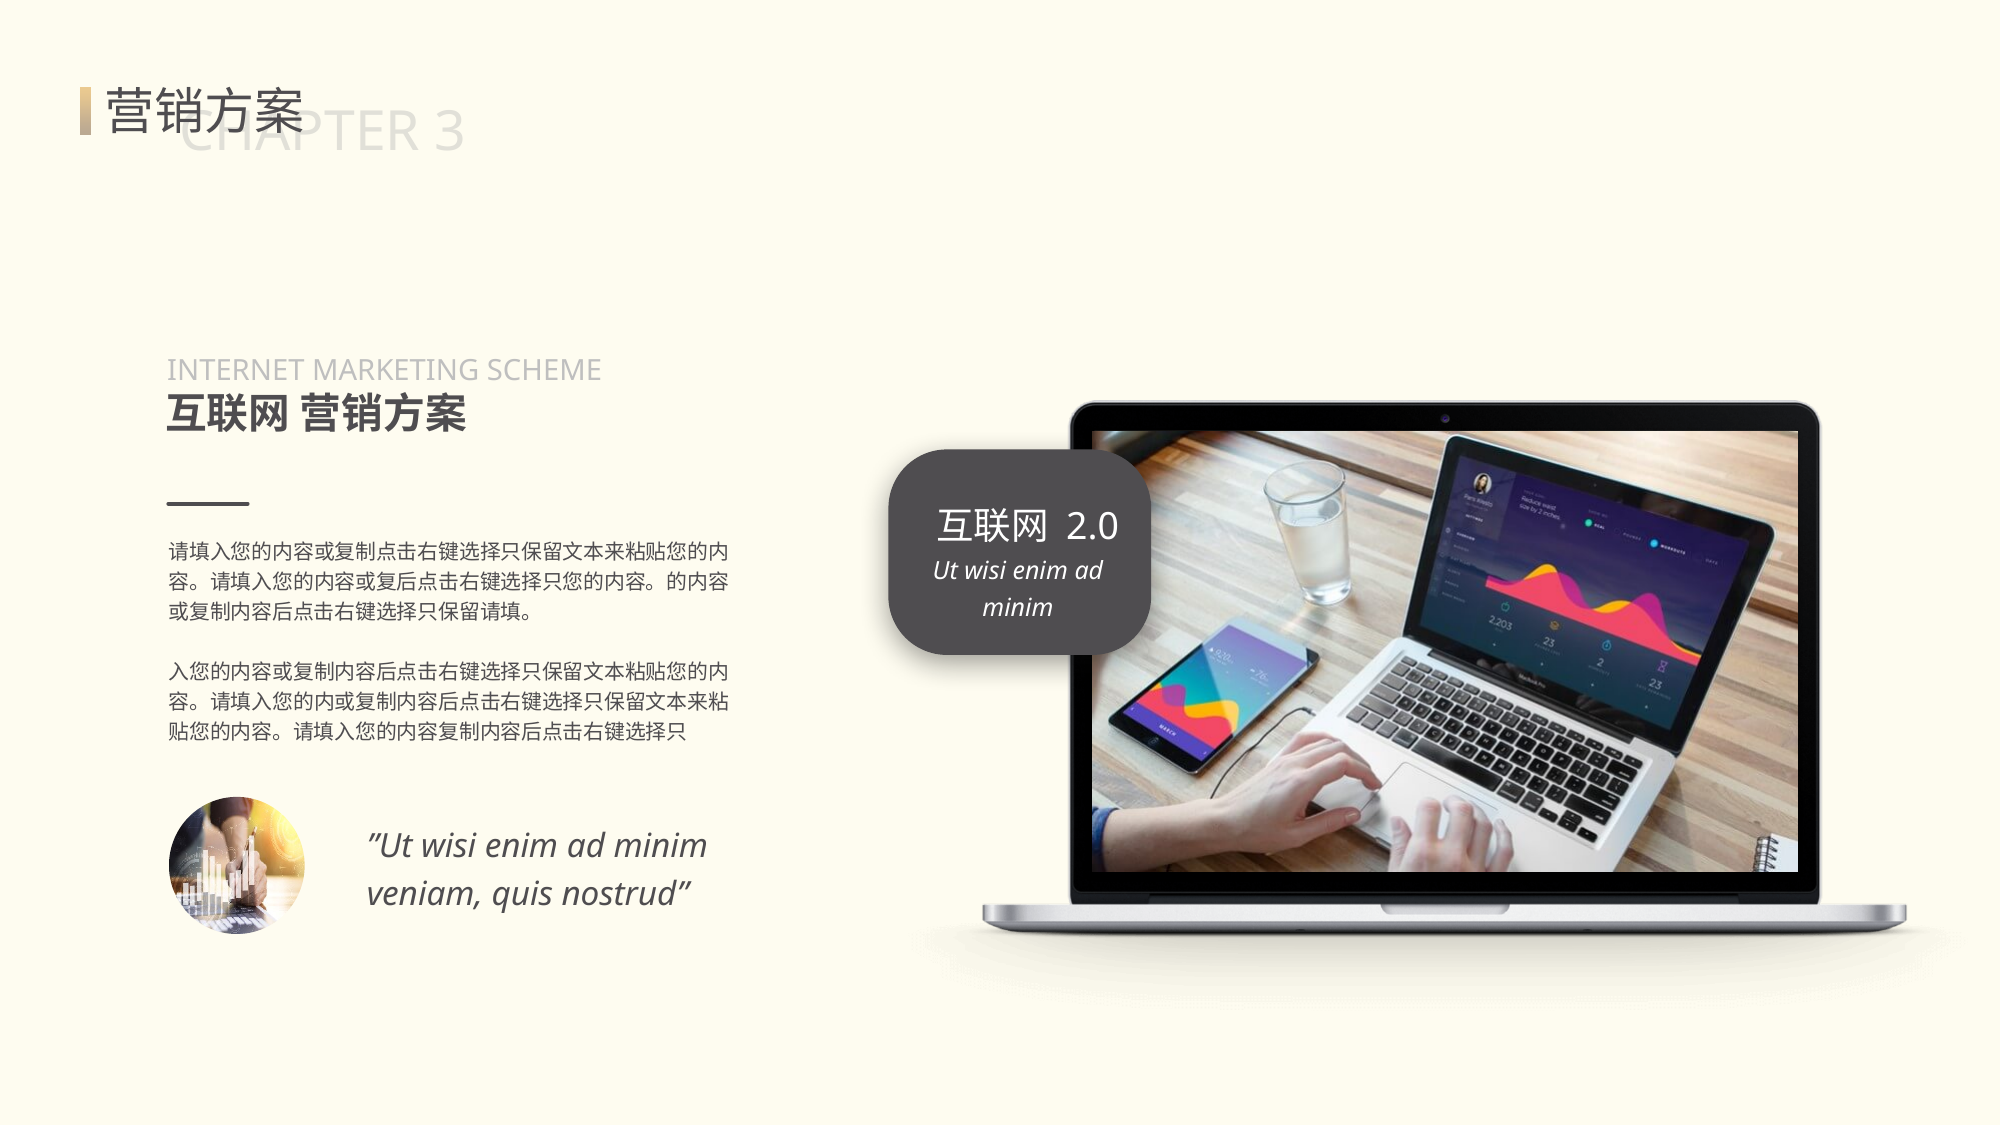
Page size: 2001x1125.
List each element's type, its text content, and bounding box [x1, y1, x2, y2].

text_box ”Ut wisi enim ad minim veniam, quis nostrud” [352, 809, 757, 920]
picture [80, 87, 91, 136]
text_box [149, 379, 765, 754]
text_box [879, 400, 2000, 1028]
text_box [888, 449, 1152, 656]
text_box CHAPTER 3 [164, 87, 482, 170]
picture [168, 796, 305, 935]
text_box 营销方案 [89, 72, 320, 147]
text_box INTERNET MARKETING SCHEME [152, 337, 818, 394]
picture [1092, 431, 1798, 873]
